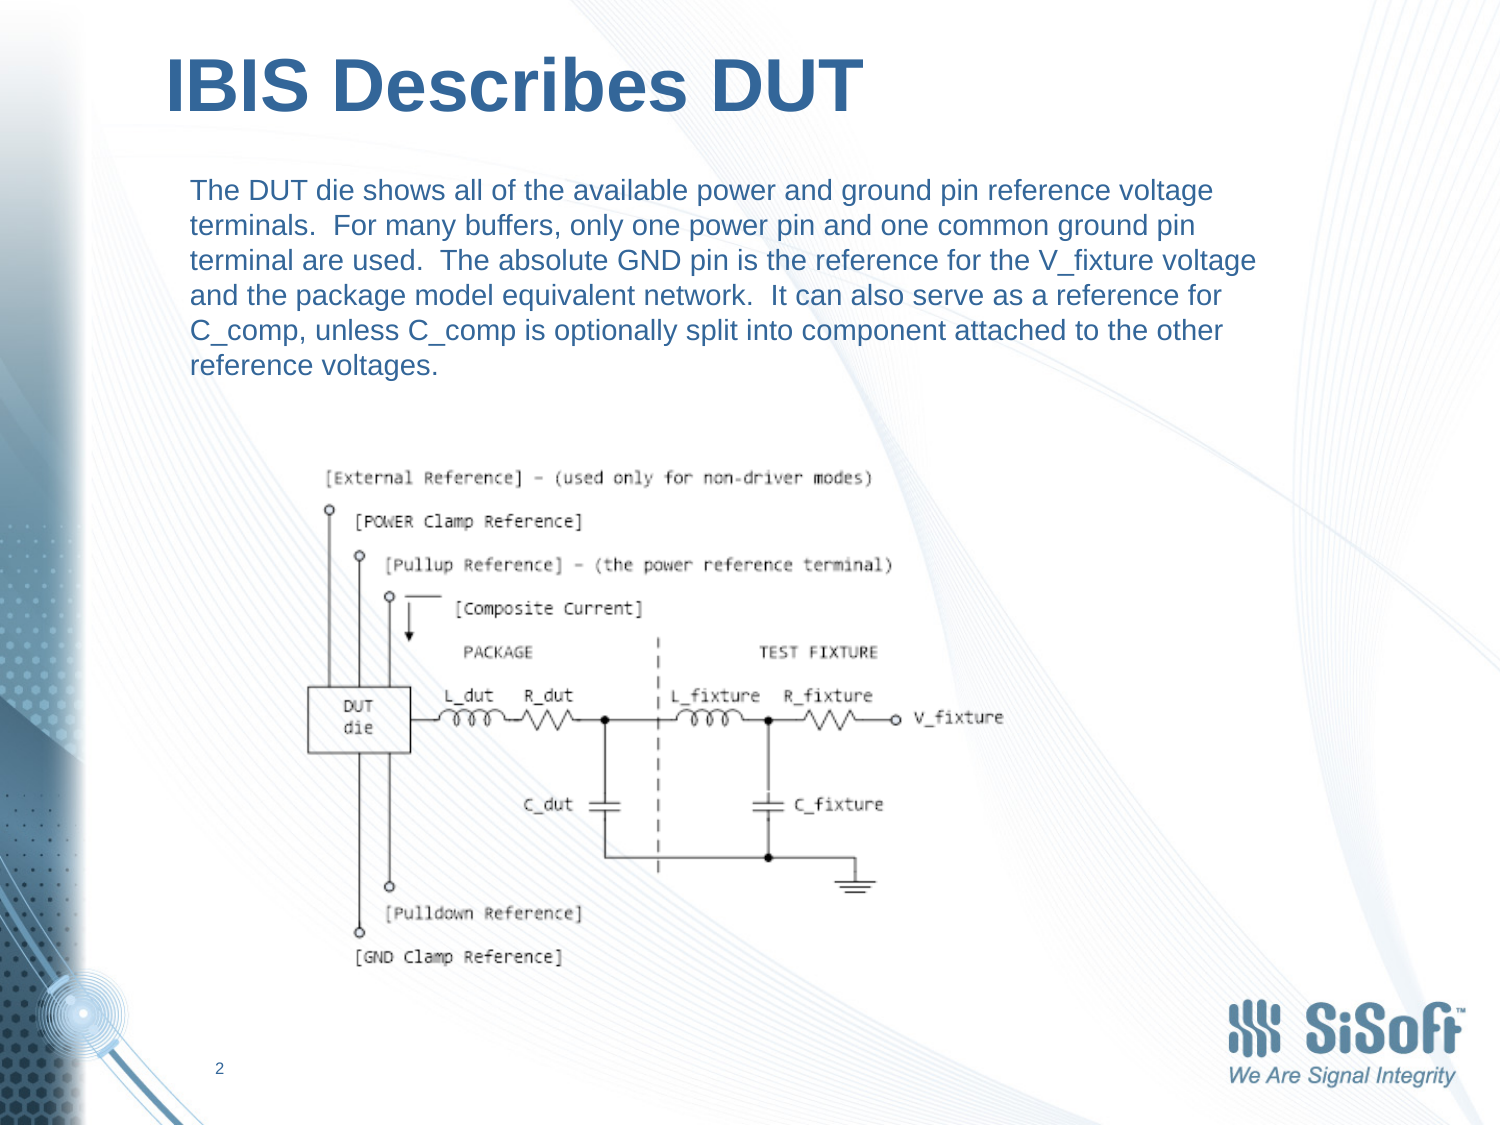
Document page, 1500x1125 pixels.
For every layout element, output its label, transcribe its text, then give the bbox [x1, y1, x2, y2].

title IBIS Describes DUT [150, 24, 1300, 138]
picture [0, 0, 1500, 1125]
list The DUT die shows all of the available power and ground pin reference voltage terminals. For many buffers, only one power pin and one common ground pin terminal are used. The absolute GND pin is the reference for the V_fixture voltage and the package model equivalent network. It can also serve as a reference for C_comp, unless C_comp is optionally split into component attached to the other reference voltages. [174, 164, 1300, 415]
footer 2 [200, 1050, 975, 1104]
